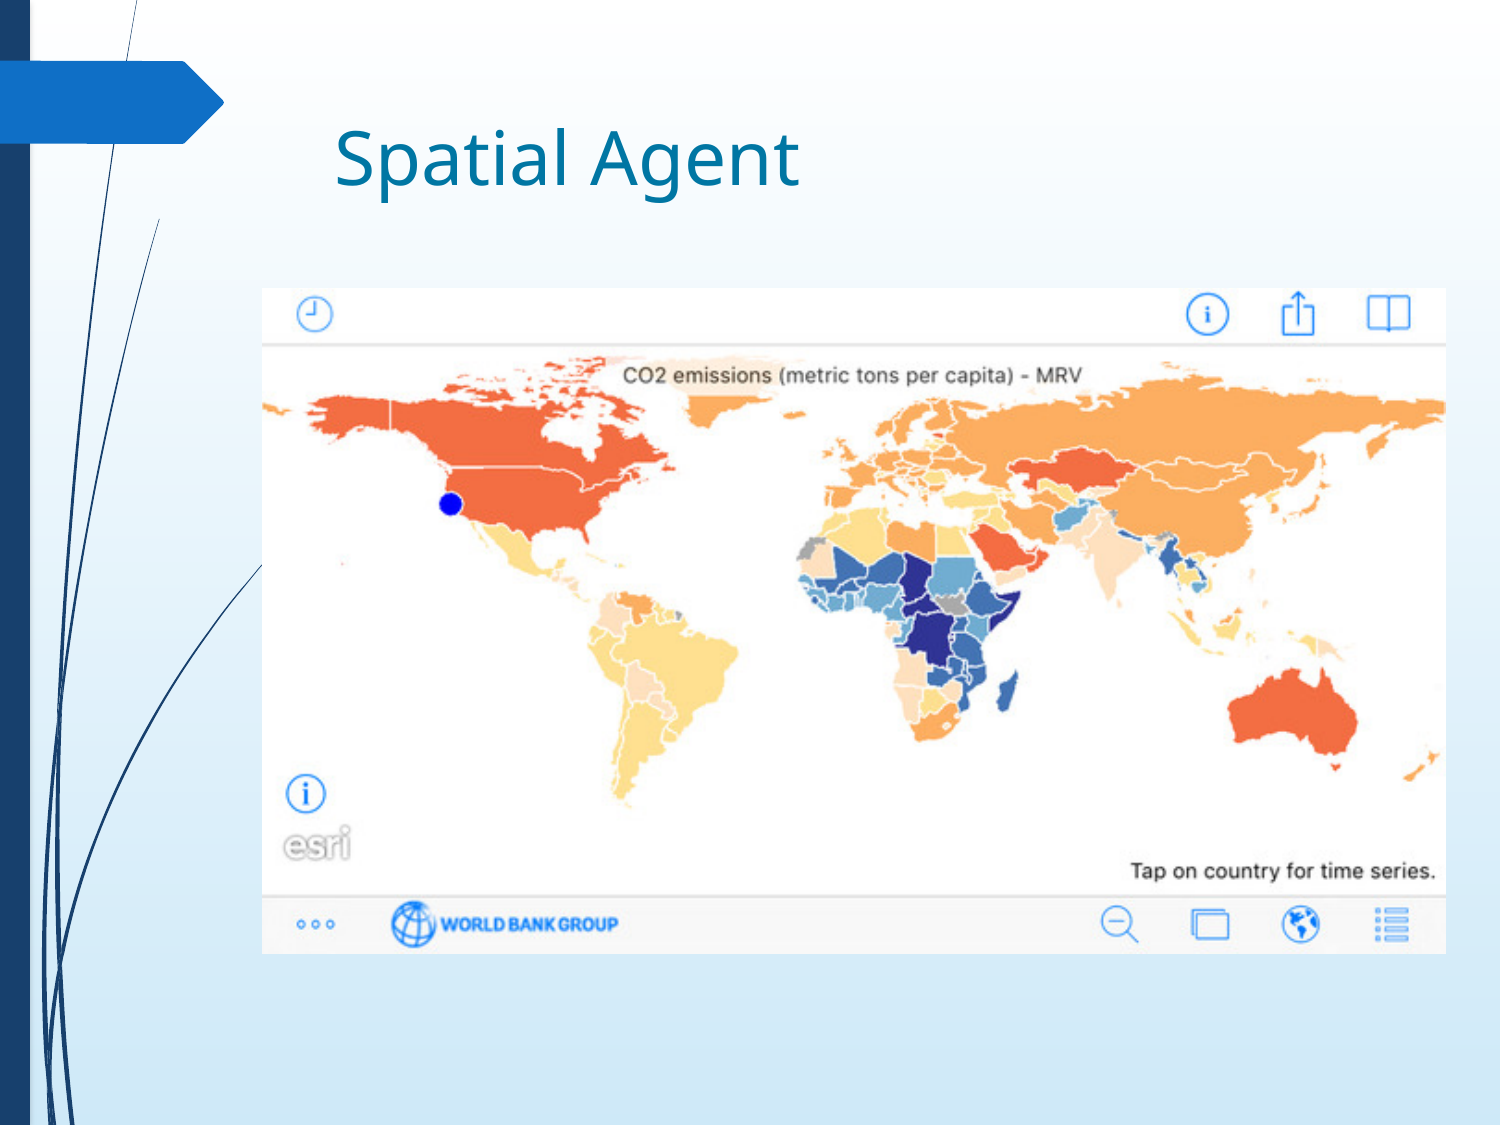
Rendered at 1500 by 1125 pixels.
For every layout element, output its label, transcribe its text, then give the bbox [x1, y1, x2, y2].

picture [262, 288, 1446, 955]
title Spatial Agent [319, 102, 1400, 287]
